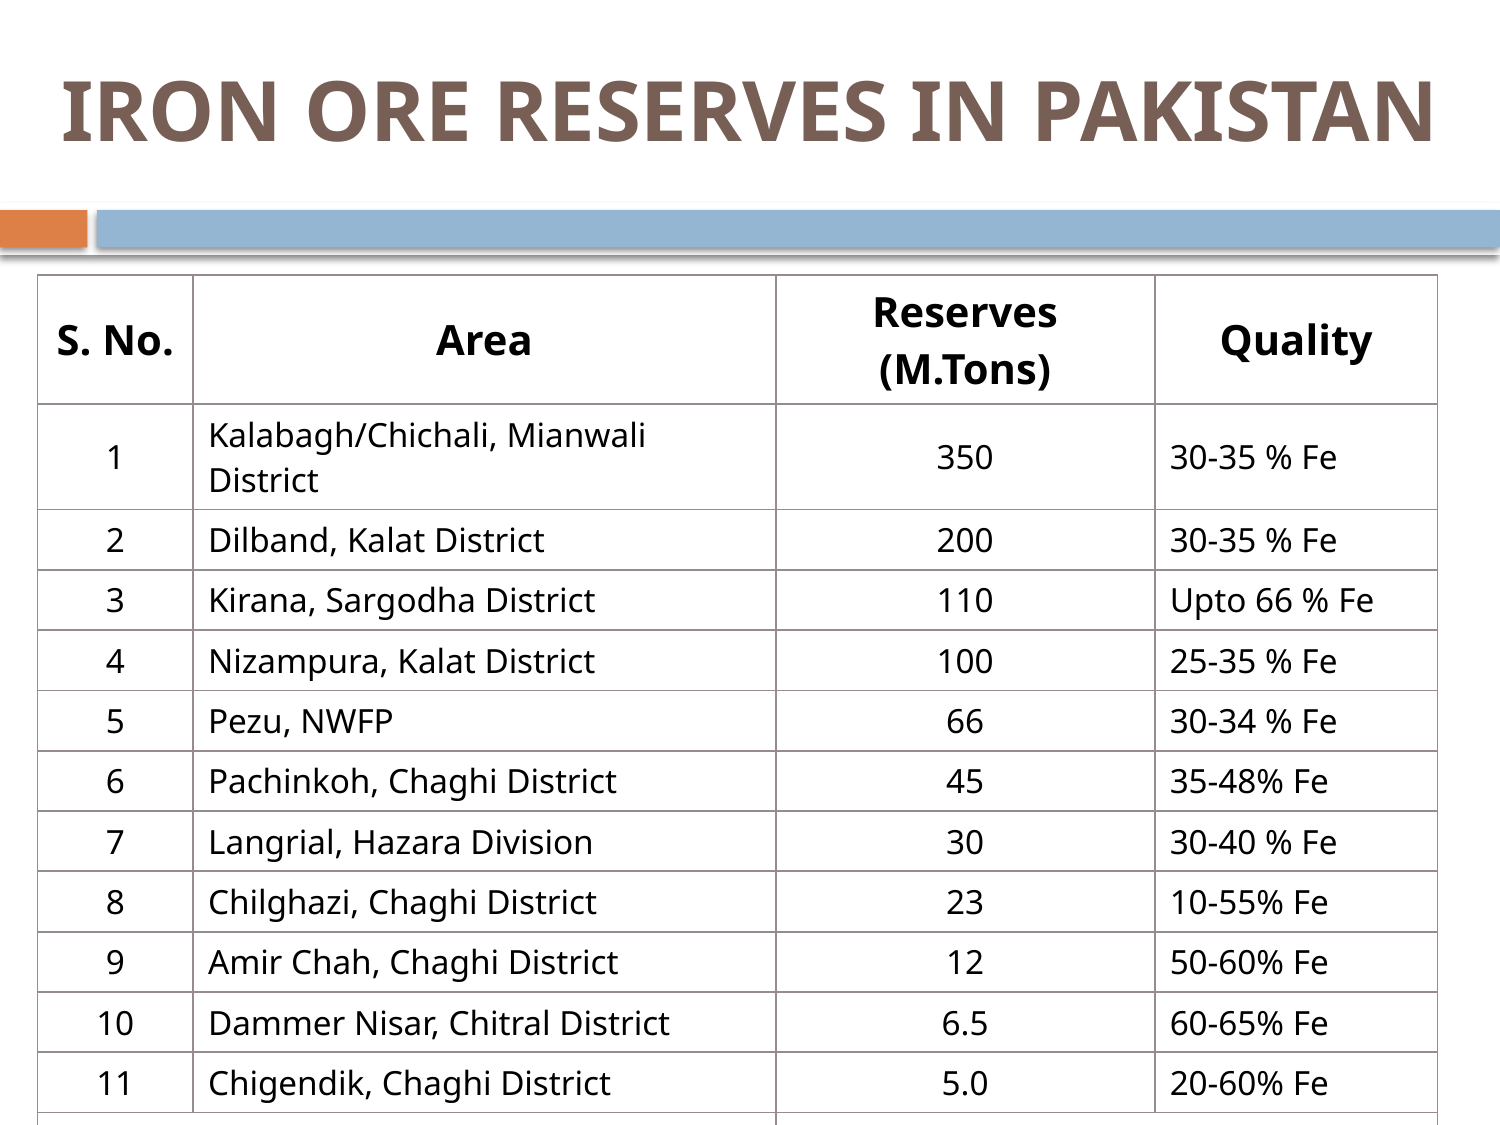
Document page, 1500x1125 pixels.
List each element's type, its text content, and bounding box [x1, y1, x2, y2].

table_cell 4 [38, 631, 192, 690]
table_cell Chilghazi, Chaghi District [194, 872, 775, 931]
table_cell Chigendik, Chaghi District [194, 1053, 775, 1112]
table_cell 7 [38, 812, 192, 870]
table_header S. No. [38, 276, 192, 403]
table_cell 1 [38, 405, 192, 509]
table_cell 23 [777, 872, 1154, 931]
table_cell Amir Chah, Chaghi District [194, 933, 775, 991]
table_cell 45 [777, 752, 1154, 810]
text_box IRON ORE RESERVES IN PAKISTAN [0, 62, 1500, 168]
table_cell 66 [777, 691, 1154, 750]
table_cell 20-60% Fe [1156, 1053, 1437, 1112]
table_cell 60-65% Fe [1156, 993, 1437, 1051]
table_cell 30-40 % Fe [1156, 812, 1437, 870]
table_cell Upto 66 % Fe [1156, 571, 1437, 629]
table_cell 10 [38, 993, 192, 1051]
table_cell Pachinkoh, Chaghi District [194, 752, 775, 810]
table_cell 2 [38, 510, 192, 569]
table_cell 35-48% Fe [1156, 752, 1437, 810]
table_cell 350 [777, 405, 1154, 509]
table_cell 6.5 [777, 993, 1154, 1051]
table_cell 10-55% Fe [1156, 872, 1437, 931]
table_cell Dilband, Kalat District [194, 510, 775, 569]
table_header Area [194, 276, 775, 403]
table_cell 30 [777, 812, 1154, 870]
table_cell 25-35 % Fe [1156, 631, 1437, 690]
table_cell Kirana, Sargodha District [194, 571, 775, 629]
table_cell 30-34 % Fe [1156, 691, 1437, 750]
table_cell 947.5 [777, 1113, 1437, 1125]
table_cell 30-35 % Fe [1156, 510, 1437, 569]
table_cell 9 [38, 933, 192, 991]
table_cell Dammer Nisar, Chitral District [194, 993, 775, 1051]
table_cell 5 [38, 691, 192, 750]
table_cell Pezu, NWFP [194, 691, 775, 750]
table_cell 50-60% Fe [1156, 933, 1437, 991]
table_cell 30-35 % Fe [1156, 405, 1437, 509]
table_cell Langrial, Hazara Division [194, 812, 775, 870]
table_cell 5.0 [777, 1053, 1154, 1112]
table_cell Nizampura, Kalat District [194, 631, 775, 690]
table_cell 3 [38, 571, 192, 629]
table_cell 11 [38, 1053, 192, 1112]
table_cell TOTAL [38, 1113, 775, 1125]
table_cell 200 [777, 510, 1154, 569]
table_cell 100 [777, 631, 1154, 690]
table_cell 8 [38, 872, 192, 931]
table_cell Kalabagh/Chichali, Mianwali District [194, 405, 775, 509]
table_header Reserves (M.Tons) [777, 276, 1154, 403]
table_cell 12 [777, 933, 1154, 991]
table_cell 110 [777, 571, 1154, 629]
table_cell 6 [38, 752, 192, 810]
table_header Quality [1156, 276, 1437, 403]
